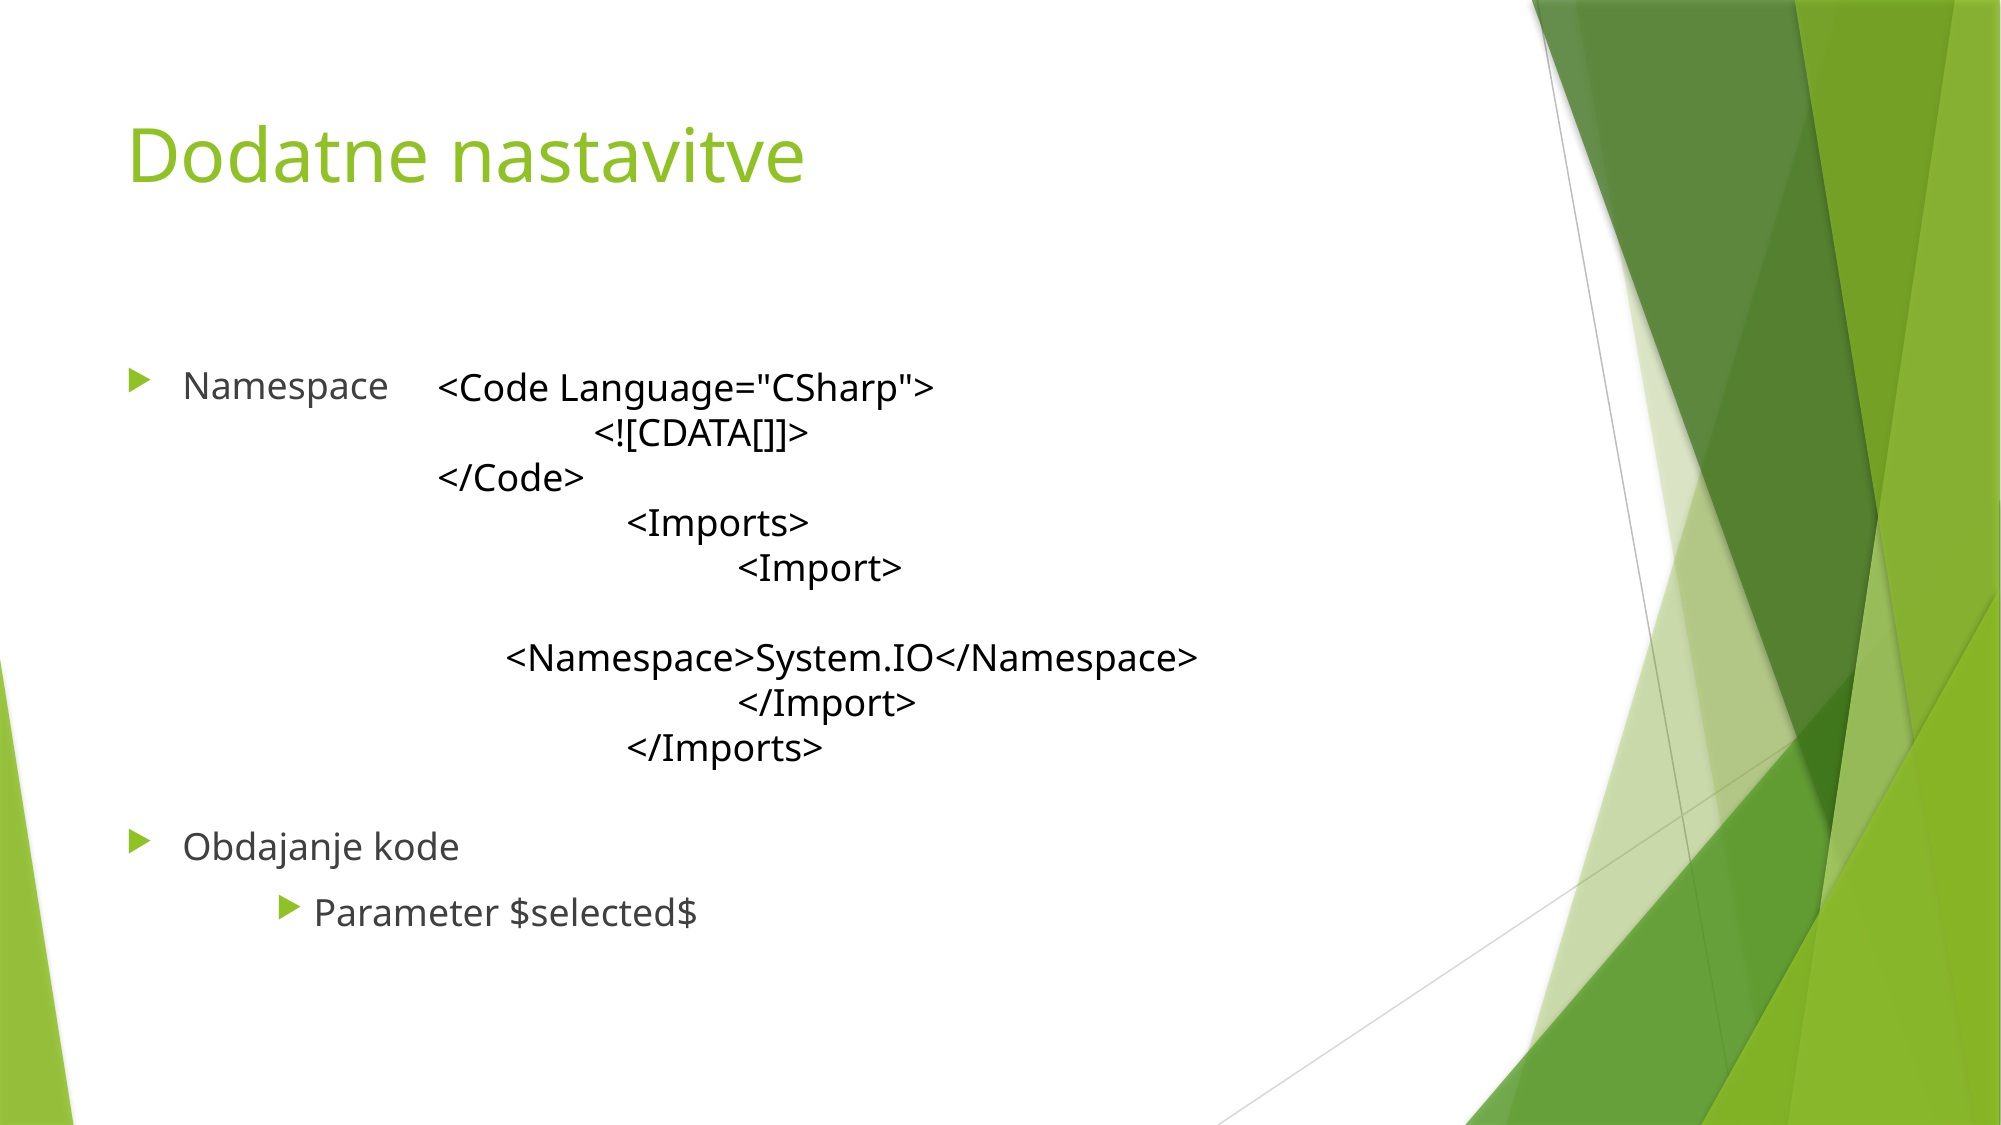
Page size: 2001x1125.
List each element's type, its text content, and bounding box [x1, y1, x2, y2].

title Dodatne nastavitve [111, 99, 1522, 317]
list Namespace Obdajanje kode Parameter $selected$ [111, 354, 1522, 992]
text_box <Code Language="CSharp"> <![CDATA[]]> </Code> <Imports> <Import> <Namespace>System.IO</Namespace> </Import> </Imports> [422, 356, 1522, 777]
